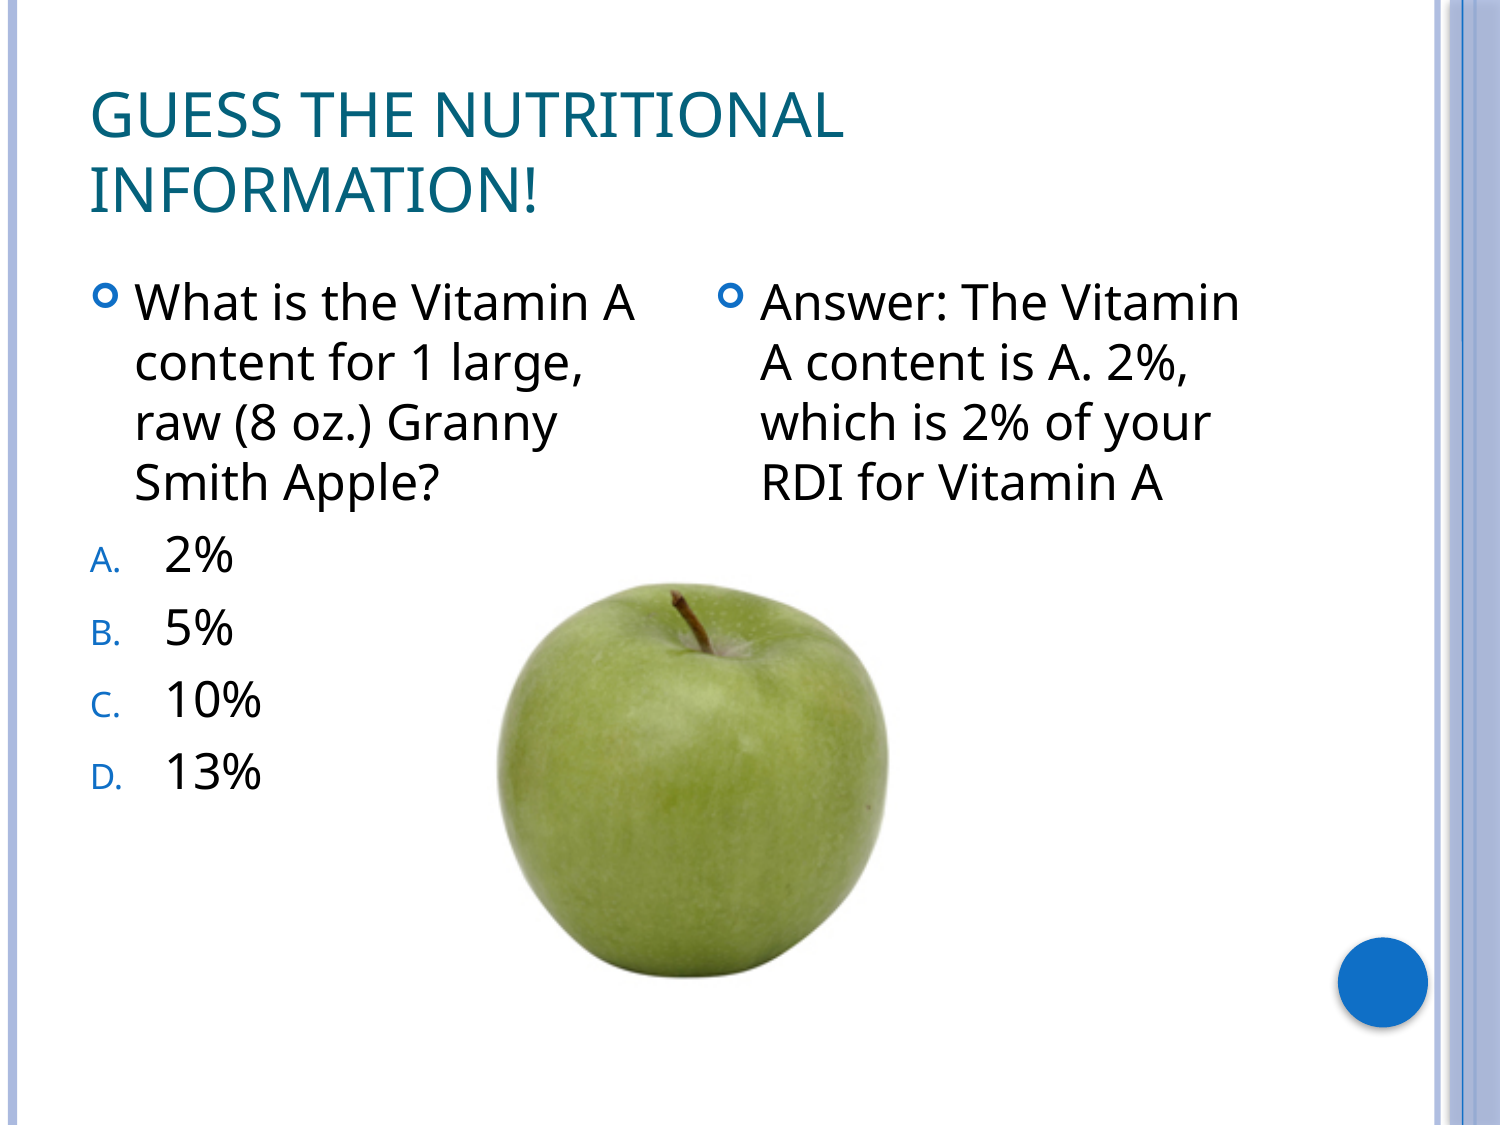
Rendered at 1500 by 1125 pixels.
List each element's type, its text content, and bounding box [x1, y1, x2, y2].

picture [486, 574, 901, 988]
list What is the Vitamin A content for 1 large, raw (8 oz.) Granny Smith Apple? 2% 5% 10% 13% [75, 262, 675, 1013]
list Answer: The Vitamin A content is A. 2%, which is 2% of your RDI for Vitamin A [700, 262, 1301, 1013]
title Guess The Nutritional Information! [75, 45, 1300, 233]
